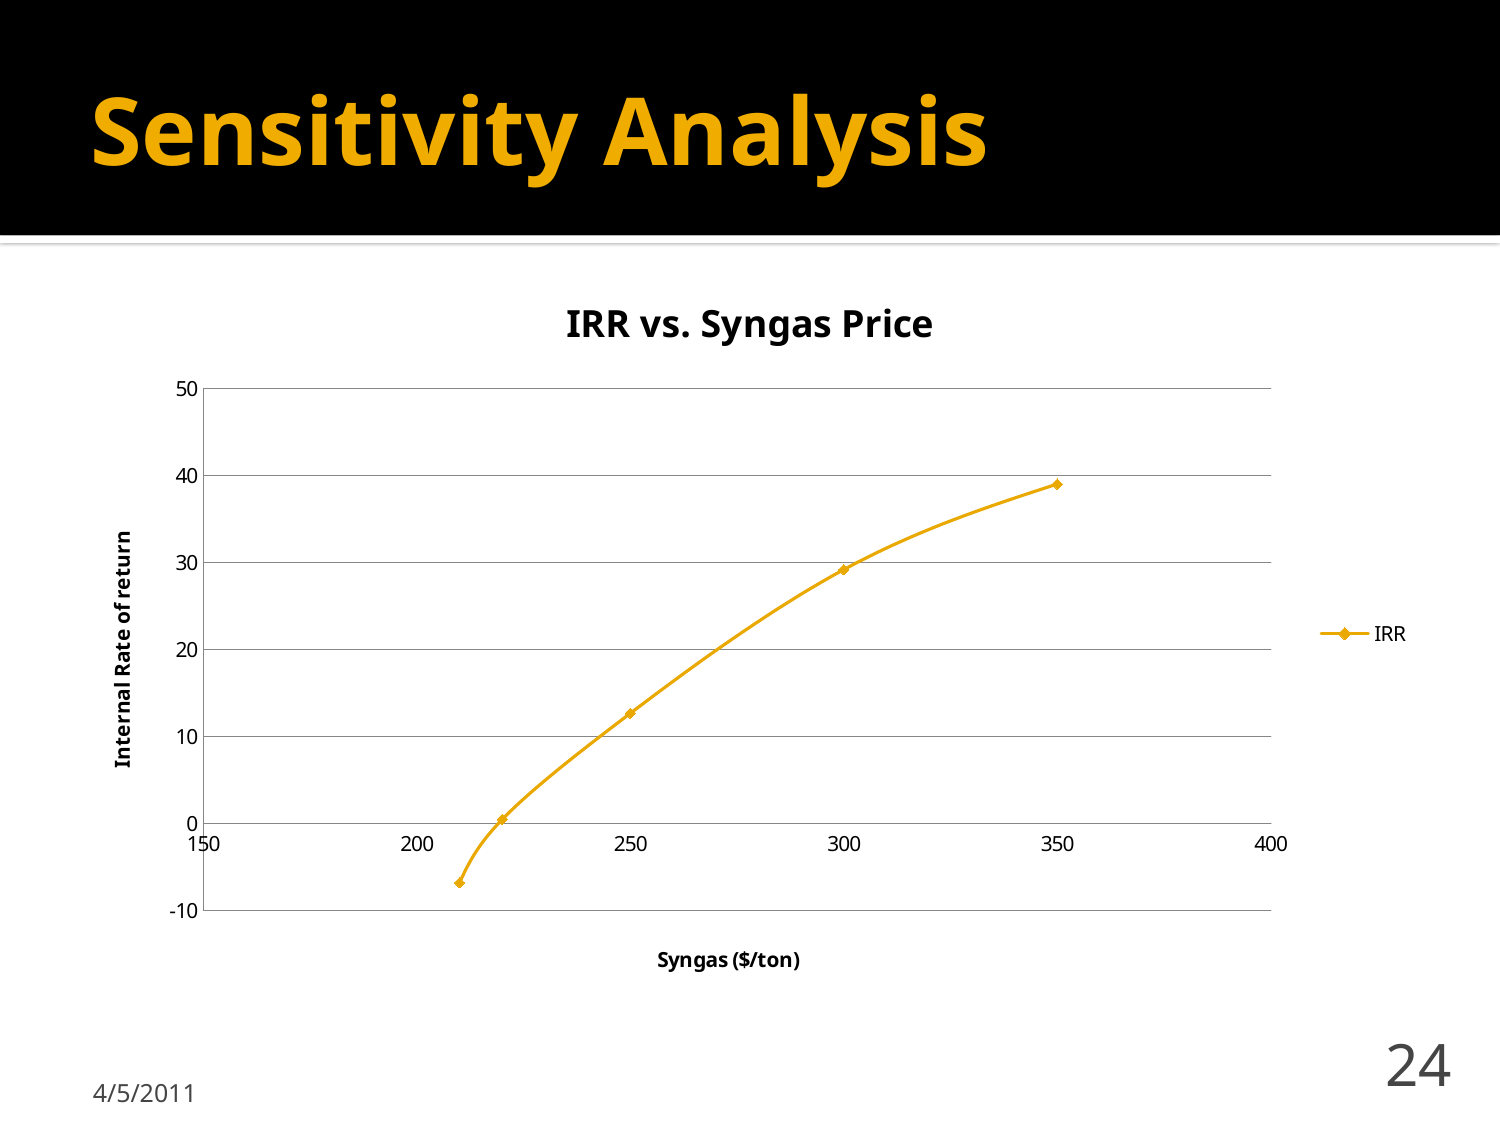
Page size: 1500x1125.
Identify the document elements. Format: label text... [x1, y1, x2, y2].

title Sensitivity Analysis [75, 25, 1425, 231]
chart [74, 262, 1425, 1005]
slide_number 24 [1345, 1062, 1467, 1108]
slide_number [75, 1062, 425, 1108]
